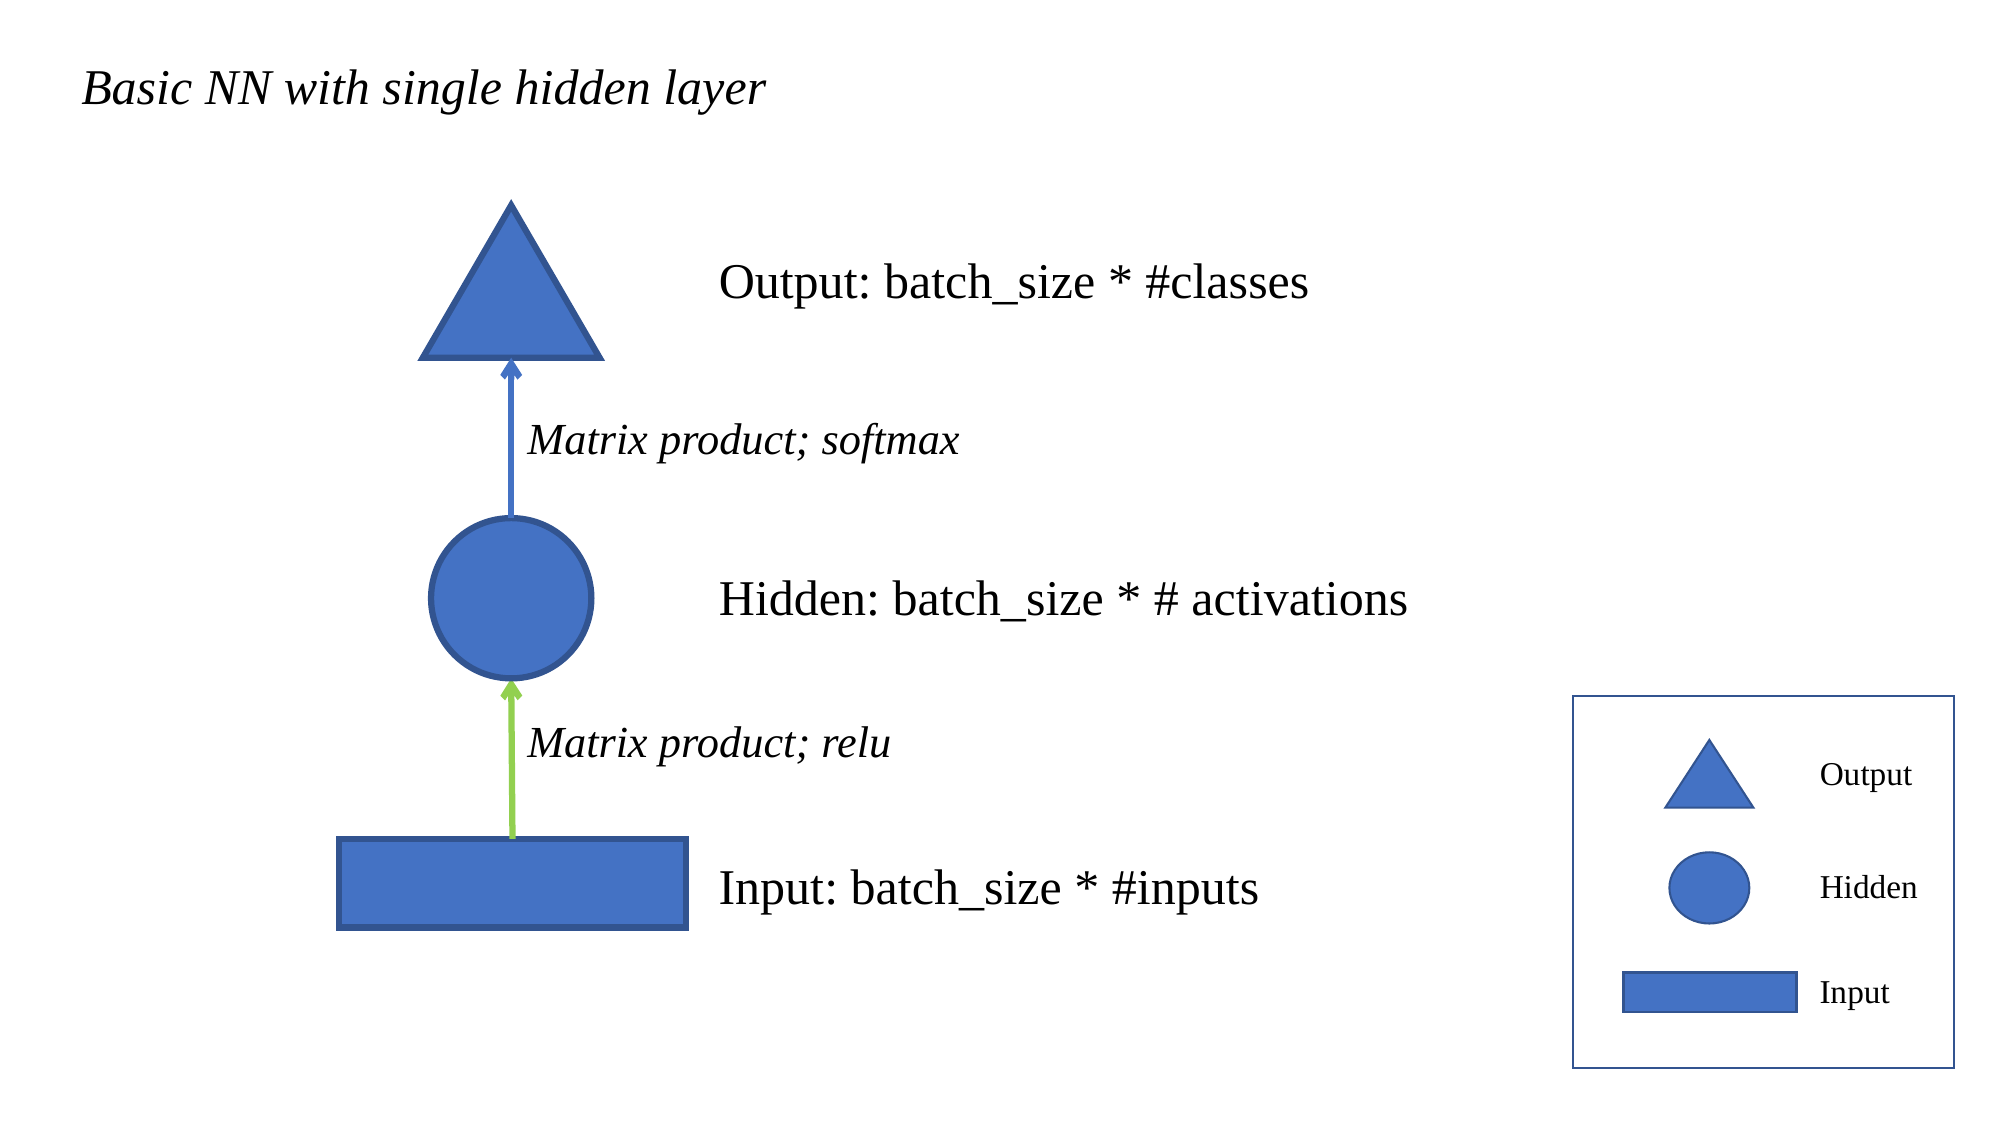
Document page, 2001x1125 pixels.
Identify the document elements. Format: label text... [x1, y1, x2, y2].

text_box Input [1804, 963, 1906, 1018]
text_box Hidden [1804, 858, 1933, 913]
text_box [430, 517, 593, 680]
text_box [1572, 695, 1955, 1069]
text_box [1663, 738, 1756, 809]
text_box Hidden: batch_size * # activations [704, 557, 1424, 633]
text_box Basic NN with single hidden layer [66, 47, 782, 122]
text_box [1668, 851, 1751, 925]
text_box [421, 203, 602, 359]
text_box [338, 838, 687, 929]
text_box Matrix product; softmax [512, 402, 976, 471]
text_box Output: batch_size * #classes [703, 241, 1325, 316]
text_box Input: batch_size * #inputs [703, 846, 1275, 922]
text_box [1622, 971, 1798, 1013]
text_box Output [1804, 744, 1928, 800]
text_box Matrix product; relu [513, 705, 908, 774]
